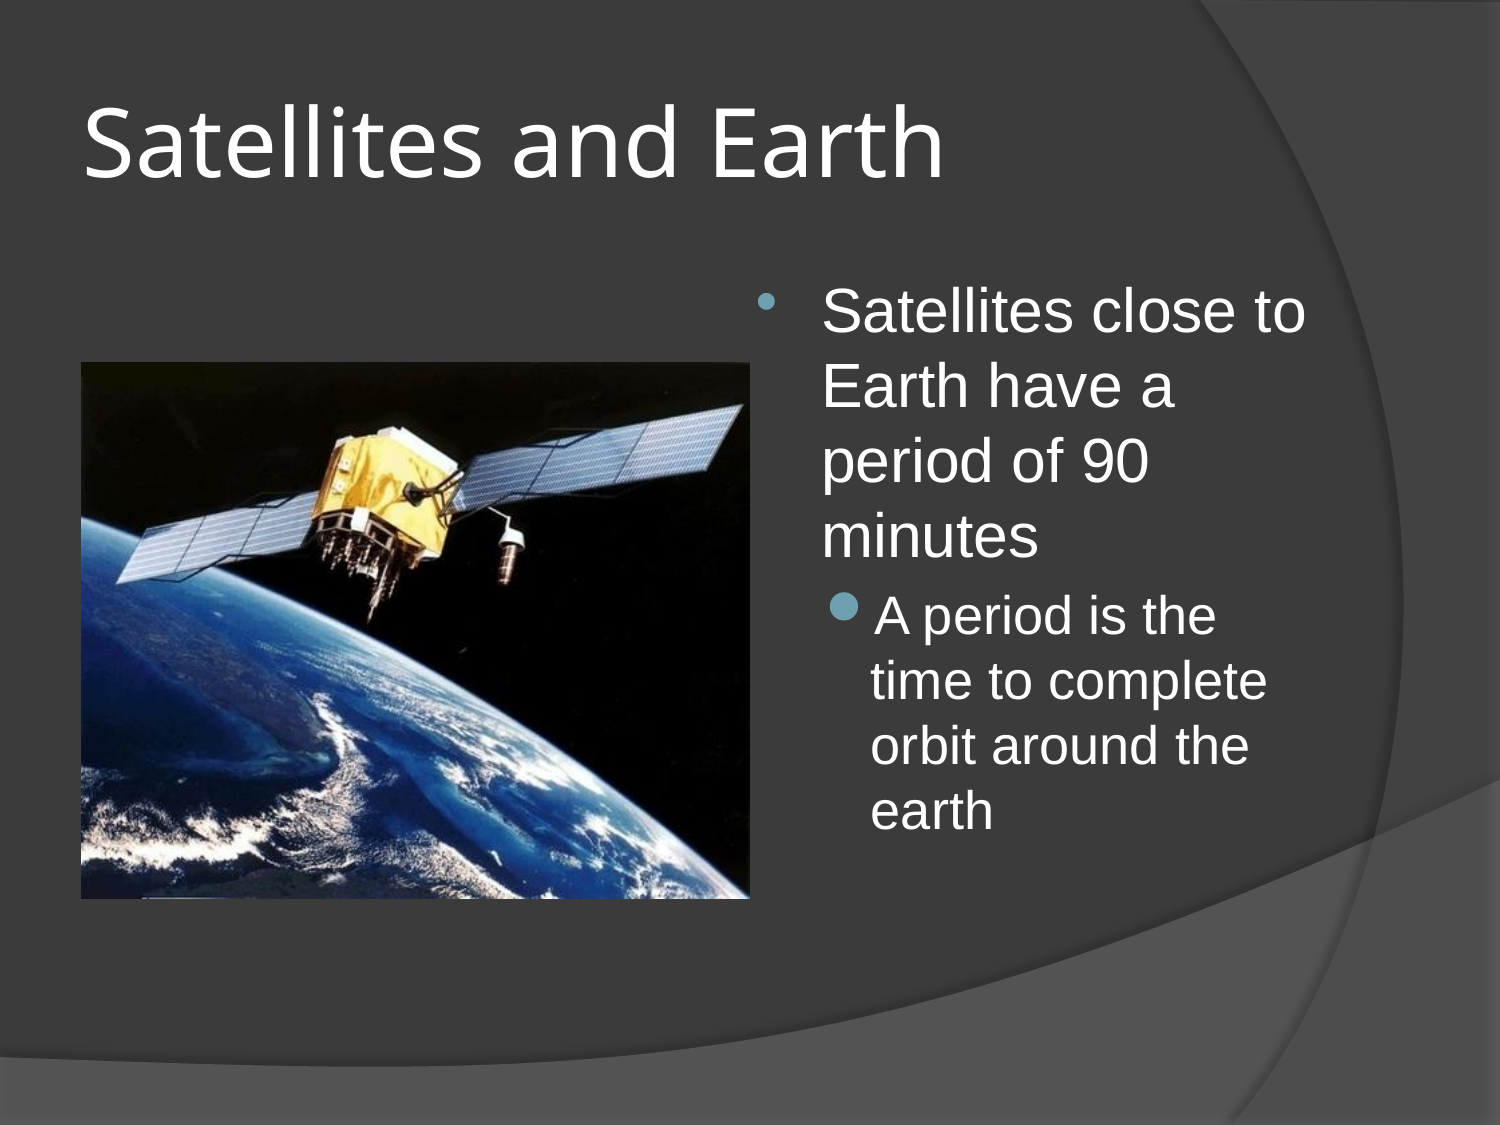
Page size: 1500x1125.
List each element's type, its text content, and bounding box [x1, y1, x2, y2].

title Satellites and Earth [75, 45, 1300, 233]
picture [80, 362, 751, 899]
list Satellites close to Earth have a period of 90 minutes A period is the time to complete orbit around the earth [737, 262, 1350, 1005]
